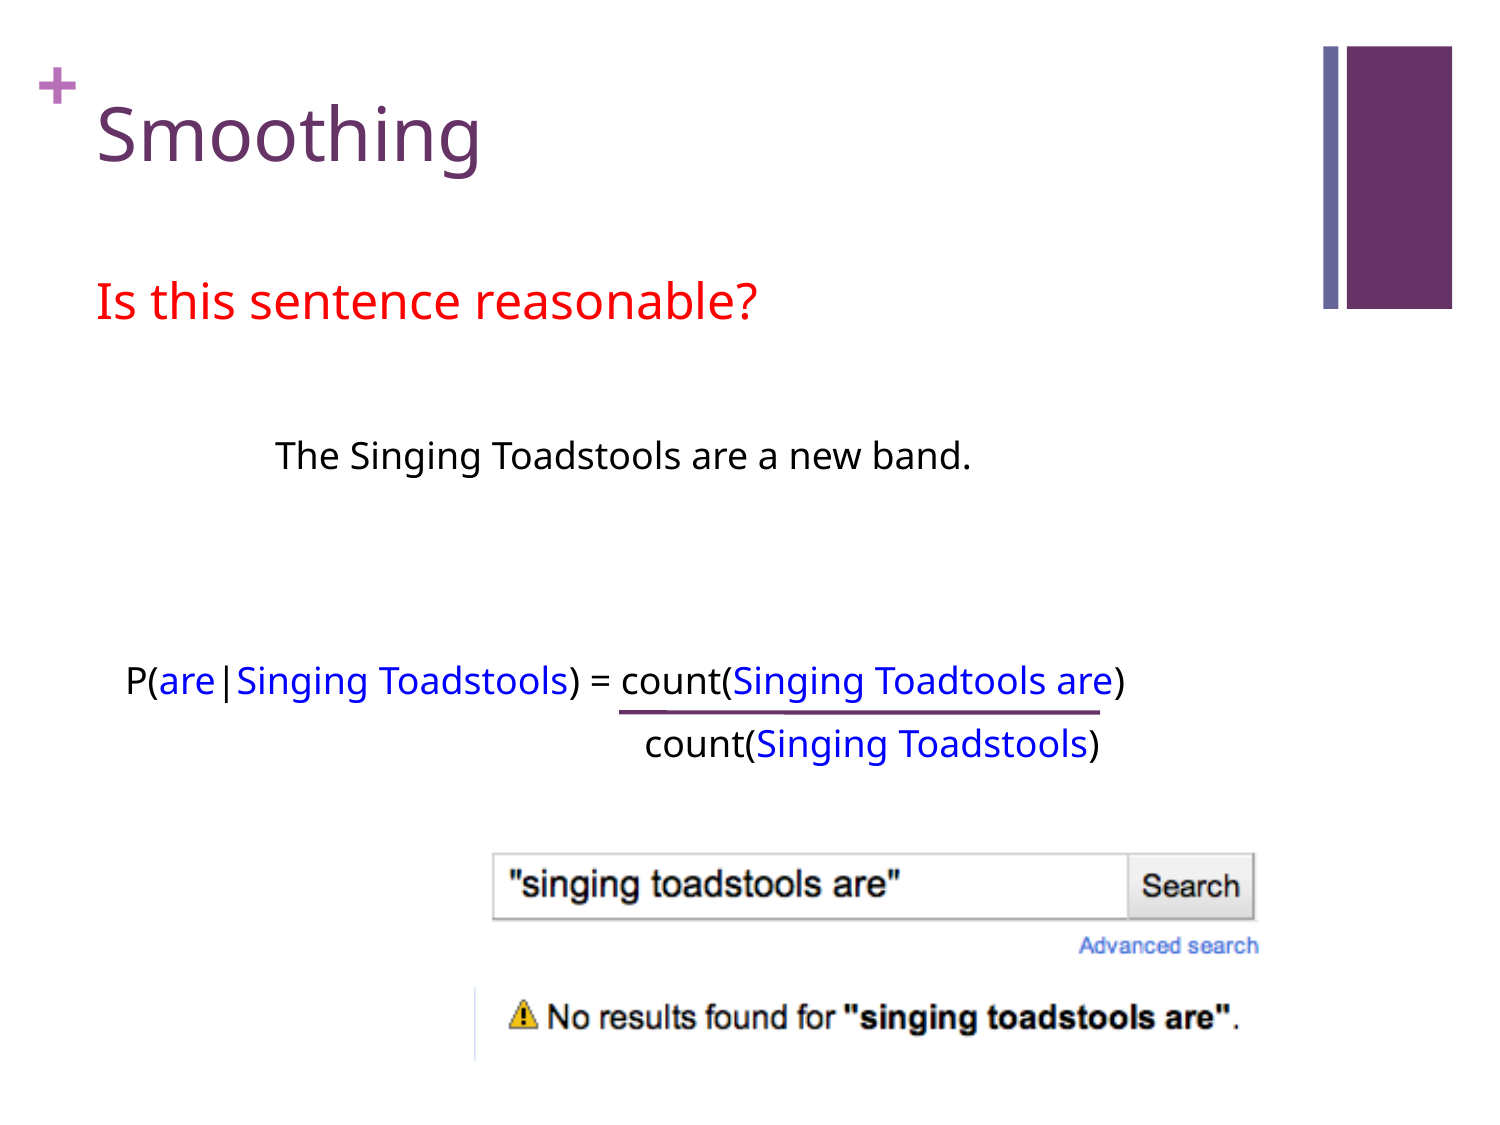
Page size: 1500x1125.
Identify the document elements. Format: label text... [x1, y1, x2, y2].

picture [474, 824, 1280, 1061]
title Smoothing [81, 79, 1322, 263]
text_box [111, 649, 1139, 774]
text_box Is this sentence reasonable? [81, 262, 830, 338]
text_box The Singing Toadstools are a new band. [260, 424, 988, 485]
